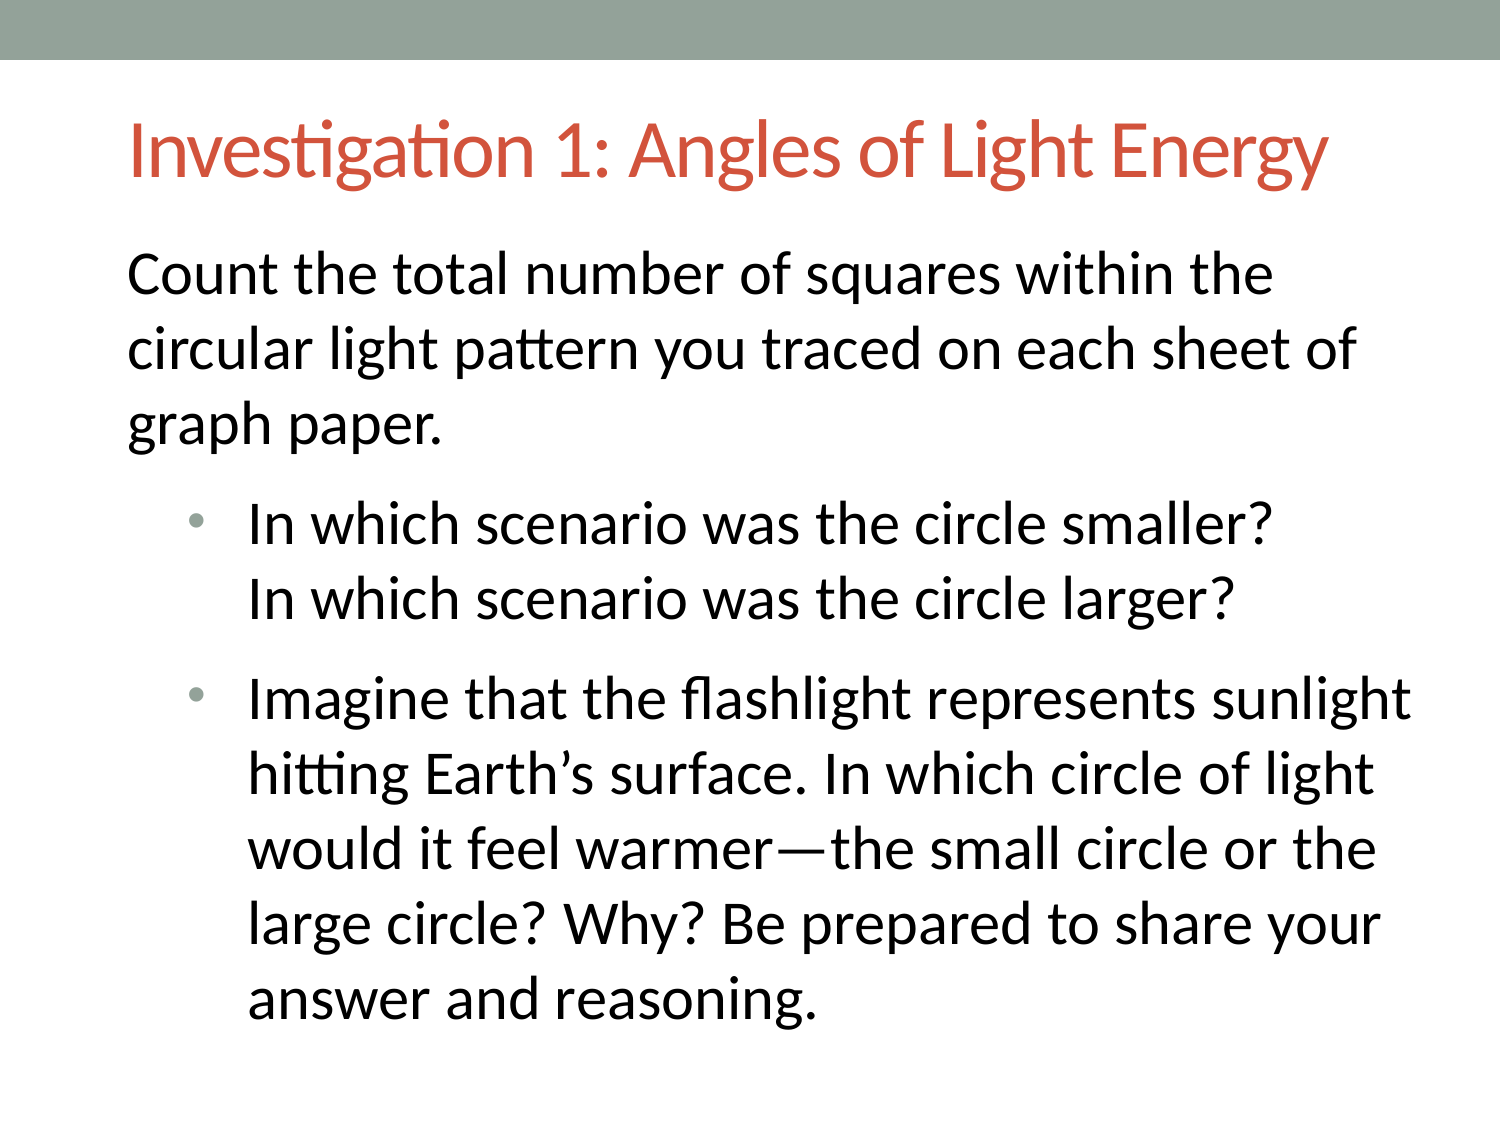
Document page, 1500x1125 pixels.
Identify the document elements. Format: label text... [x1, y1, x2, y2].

title Investigation 1: Angles of Light Energy [112, 87, 1500, 200]
list Count the total number of squares within the circular light pattern you traced on each sheet of graph paper. In which scenario was the circle smaller? In which scenario was the circle larger? Imagine that the flashlight represents sunlight hitting Earth’s surface. In which circle of light would it feel warmer—the small circle or the large circle? Why? Be prepared to share your answer and reasoning. [112, 224, 1438, 1075]
